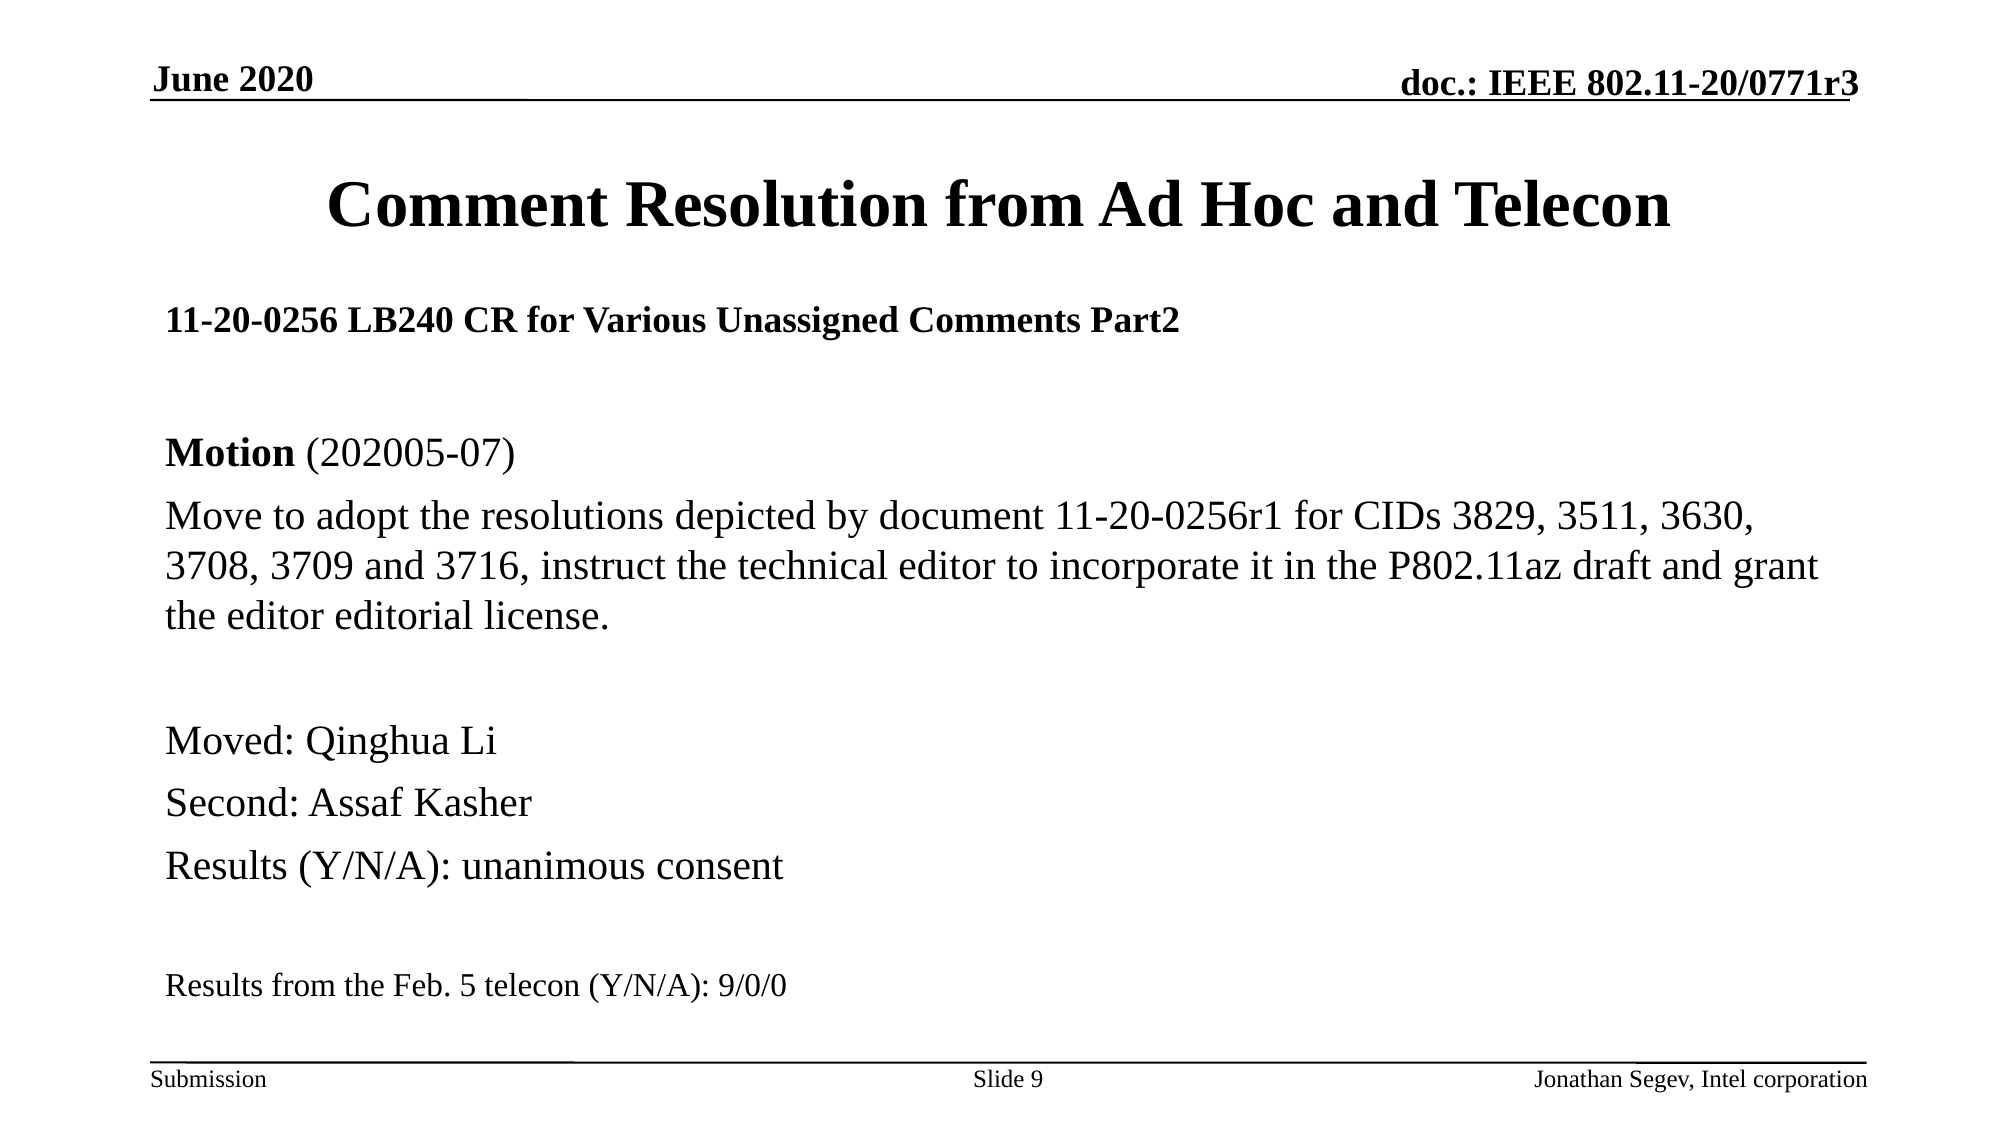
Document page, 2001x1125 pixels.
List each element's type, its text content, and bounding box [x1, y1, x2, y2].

title Comment Resolution from Ad Hoc and Telecon [149, 112, 1850, 286]
slide_number Slide 9 [950, 1061, 1067, 1123]
list 11-20-0256 LB240 CR for Various Unassigned Comments Part2 Motion (202005-07) Move to adopt the resolutions depicted by document 11-20-0256r1 for CIDs 3829, 3511, 3630, 3708, 3709 and 3716, instruct the technical editor to incorporate it in the P802.11az draft and grant the editor editorial license. Moved: Qinghua Li Second: Assaf Kasher Results (Y/N/A): unanimous consent Results from the Feb. 5 telecon (Y/N/A): 9/0/0 [149, 286, 1850, 1000]
footer Jonathan Segev, Intel corporation [1171, 1061, 1869, 1093]
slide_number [152, 54, 563, 100]
